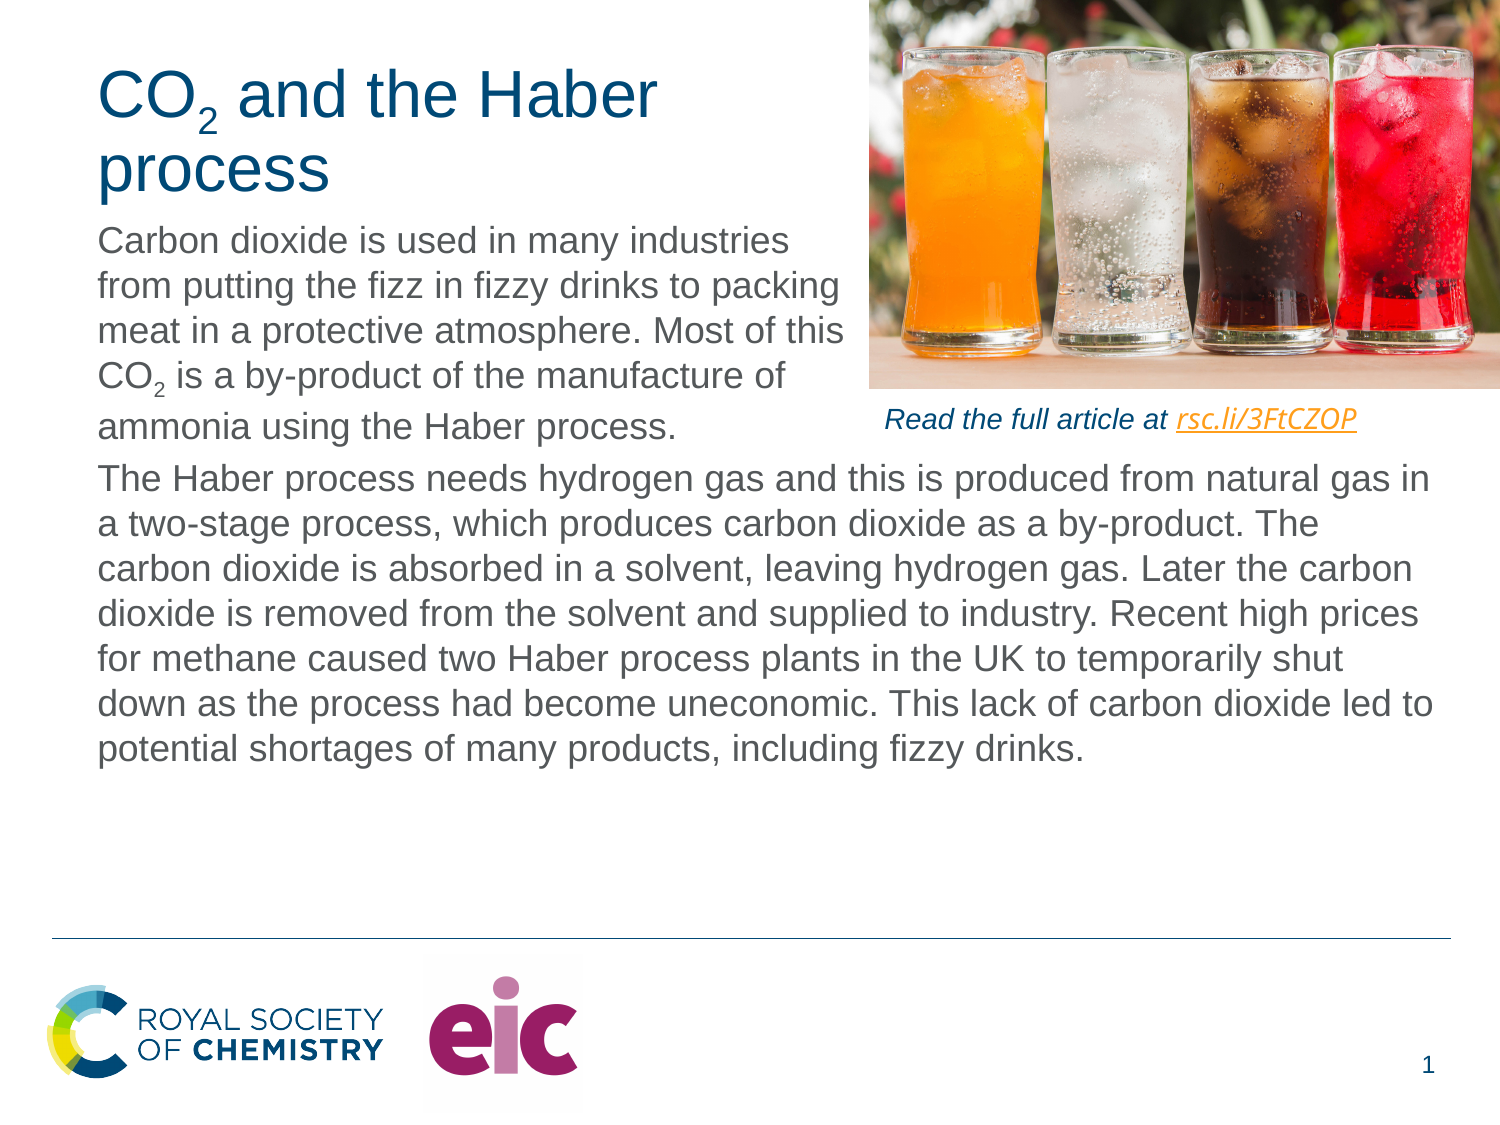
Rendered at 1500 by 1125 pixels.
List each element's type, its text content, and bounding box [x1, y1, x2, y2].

list Carbon dioxide is used in many industries from putting the fizz in fizzy drinks to packing meat in a protective atmosphere. Most of this CO2 is a by-product of the manufacture of ammonia using the Haber process. [82, 208, 870, 446]
list Carbon dioxide is used in many industries from putting the fizz in fizzy drinks to packing meat in a protective atmosphere. Most of this CO2 is a by-product of the manufacture of ammonia using the Haber process. [82, 708, 870, 814]
slide_number 1 [1113, 1033, 1451, 1094]
text_box The Haber process needs hydrogen gas and this is produced from natural gas in a two-stage process, which produces carbon dioxide as a by-product. The carbon dioxide is absorbed in a solvent, leaving hydrogen gas. Later the carbon dioxide is removed from the solvent and supplied to industry. Recent high prices for methane caused two Haber process plants in the UK to temporarily shut down as the process had become uneconomic. This lack of carbon dioxide led to potential shortages of many products, including fizzy drinks. [82, 446, 1451, 708]
text_box Read the full article at rsc.li/3FtCZOP [870, 392, 1500, 448]
title CO2 and the Haber process [82, 20, 750, 208]
picture [869, 0, 1500, 389]
picture [0, 938, 583, 1125]
